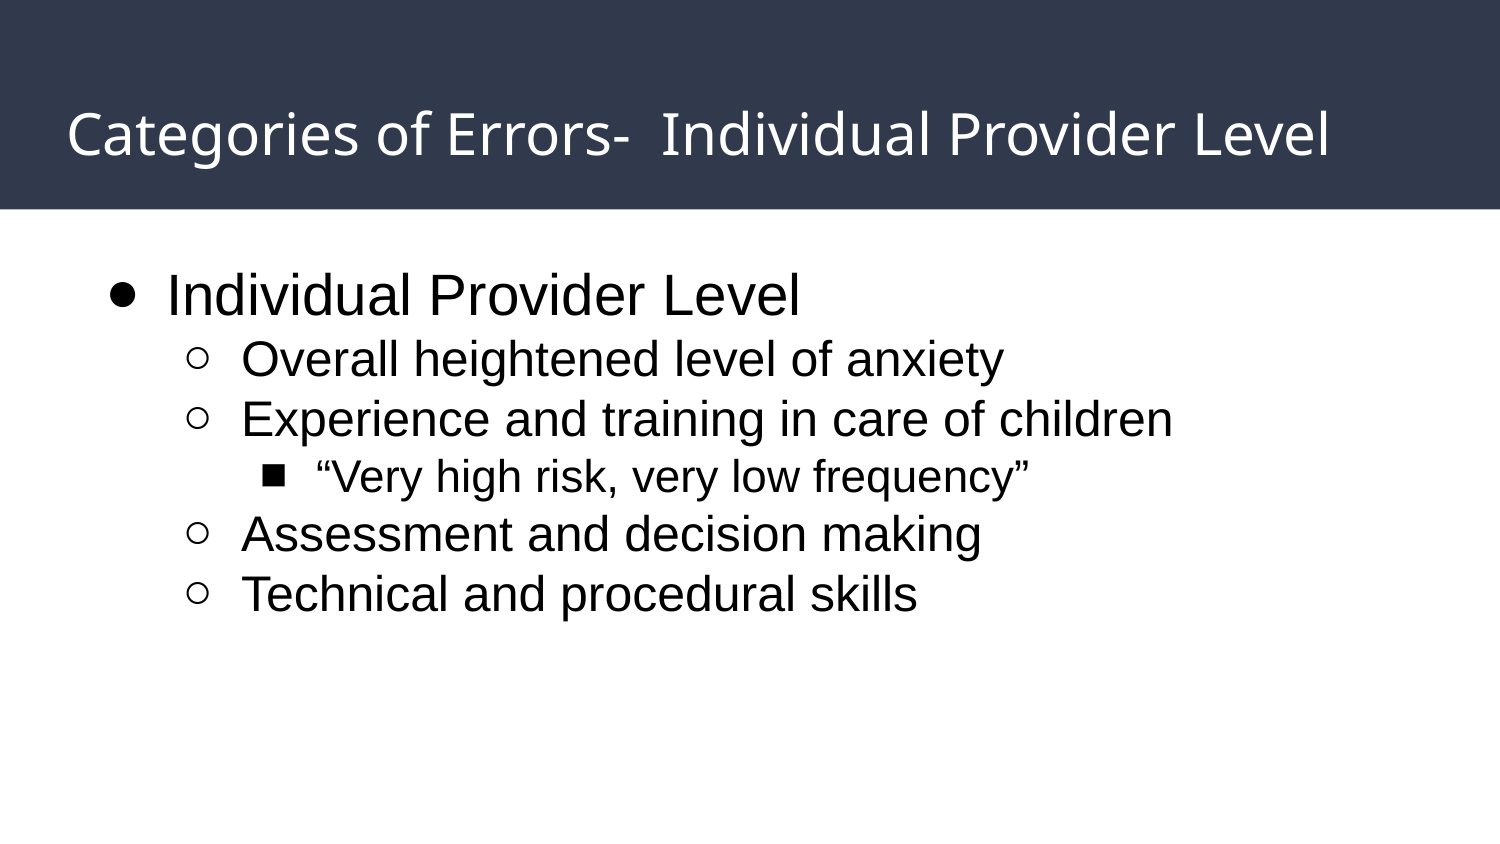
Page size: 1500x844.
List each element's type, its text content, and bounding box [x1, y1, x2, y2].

text_box Individual Provider Level Overall heightened level of anxiety Experience and training in care of children “Very high risk, very low frequency” Assessment and decision making Technical and procedural skills [76, 241, 1474, 762]
title Categories of Errors- Individual Provider Level [51, 82, 1449, 185]
